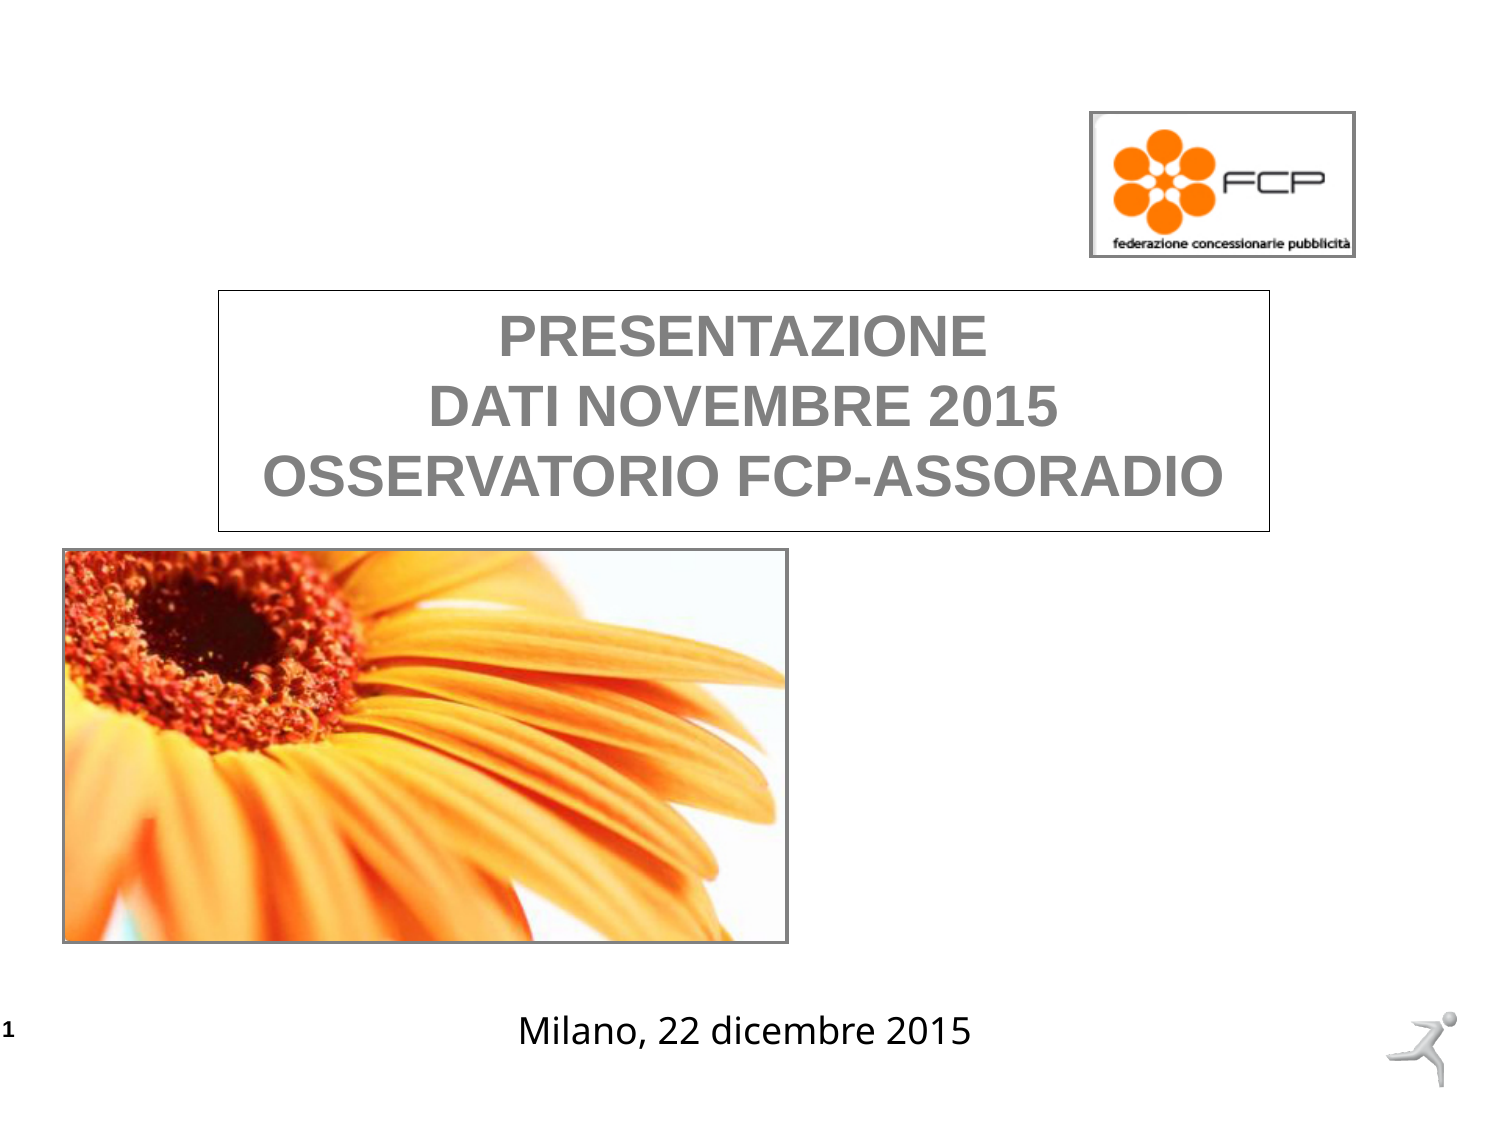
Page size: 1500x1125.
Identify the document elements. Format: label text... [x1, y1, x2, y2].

picture [64, 550, 786, 941]
picture [1092, 113, 1353, 256]
text_box Milano, 22 dicembre 2015 [338, 999, 1152, 1106]
subtitle [289, 964, 1103, 1071]
picture [1366, 990, 1476, 1109]
title PRESENTAZIONE DATI NOVEMBRE 2015 OSSERVATORIO FCP-ASSORADIO [218, 290, 1270, 532]
